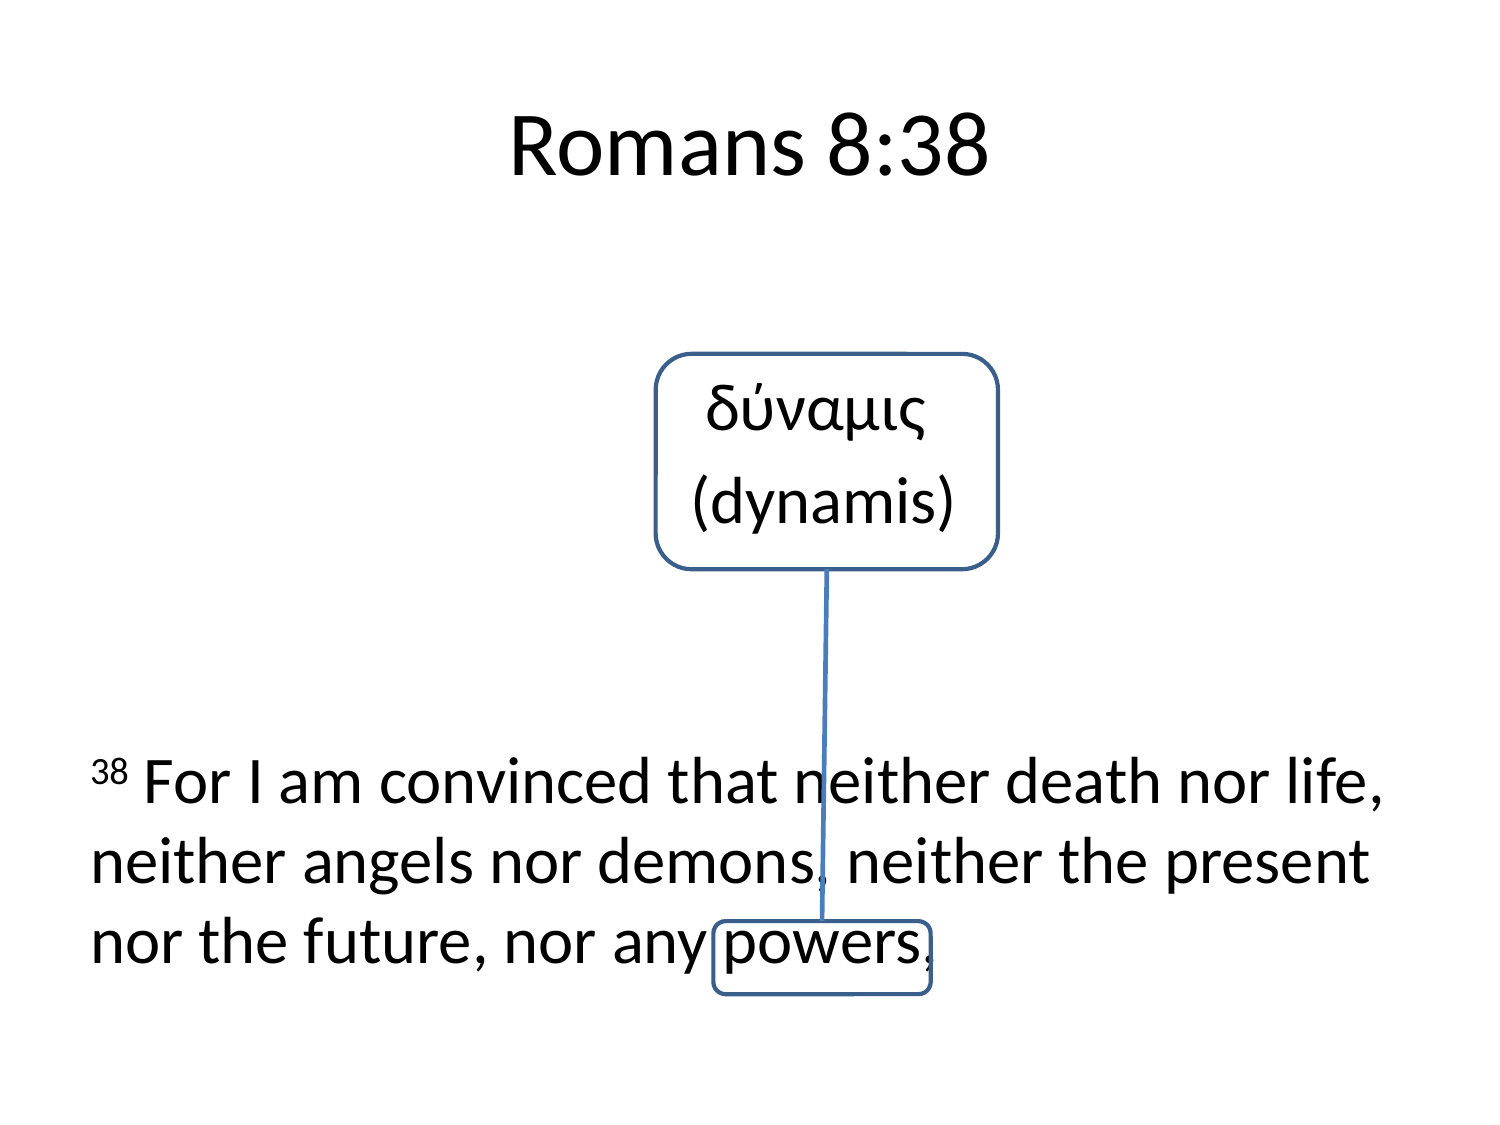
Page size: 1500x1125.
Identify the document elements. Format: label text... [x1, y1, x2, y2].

title Romans 8:38 [75, 45, 1425, 233]
list δύναμις (dynamis) 38 For I am convinced that neither death nor life, neither angels nor demons, neither the present nor the future, nor any powers, [75, 262, 1425, 1005]
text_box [821, 568, 828, 922]
text_box [653, 351, 1001, 572]
text_box [711, 919, 933, 997]
